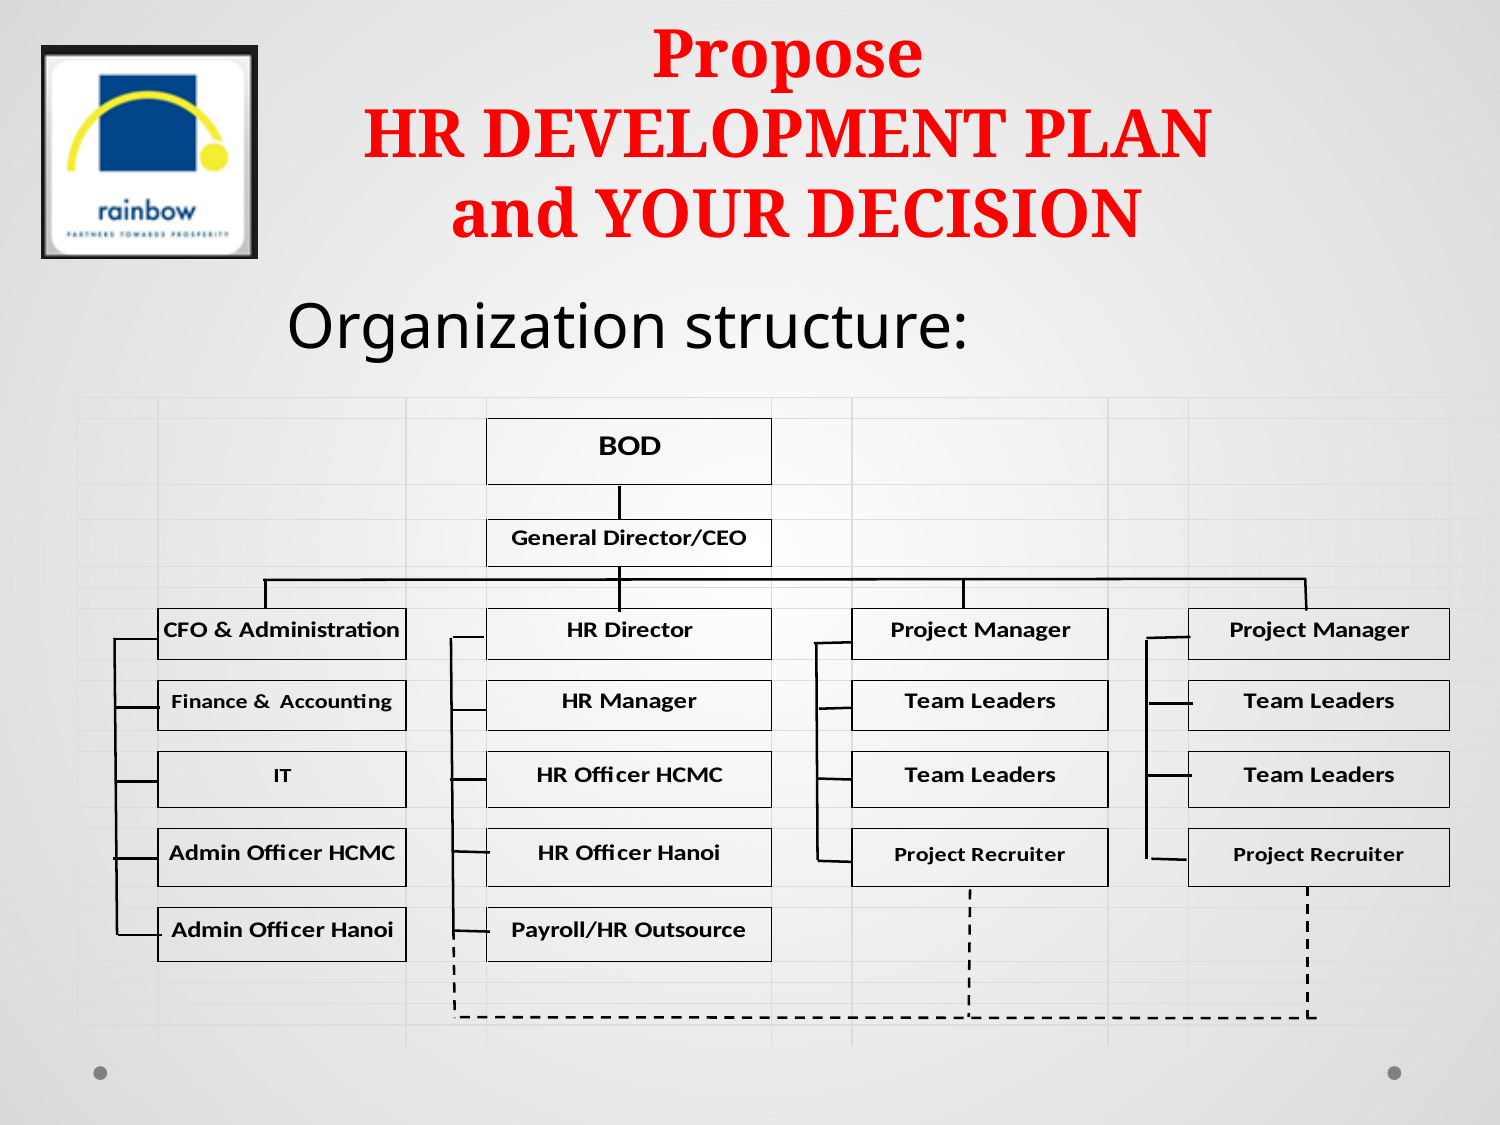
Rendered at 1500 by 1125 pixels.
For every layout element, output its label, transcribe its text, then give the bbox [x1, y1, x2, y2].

picture [40, 45, 258, 259]
title Propose HR DEVELOPMENT PLAN and YOUR DECISION [94, 30, 1500, 259]
picture [76, 396, 1495, 1048]
subtitle Organization structure: [271, 278, 1500, 976]
